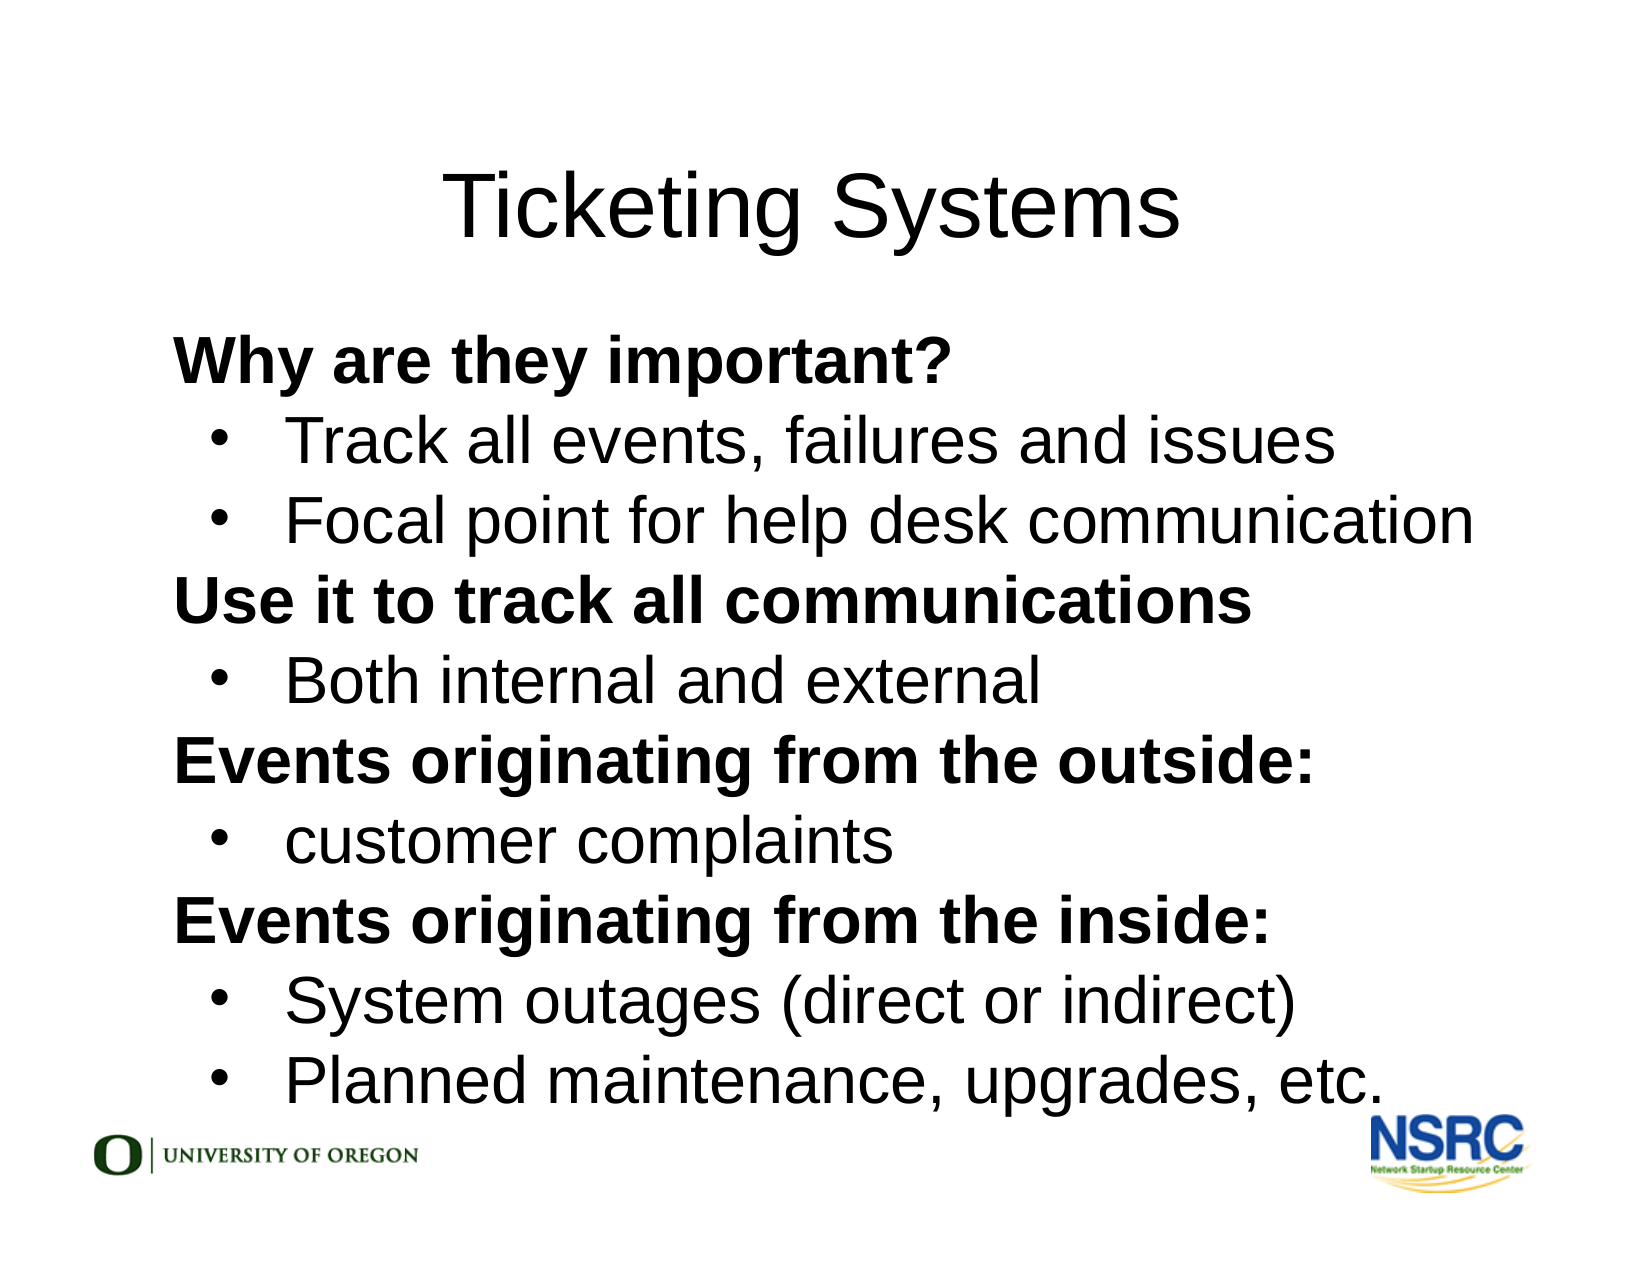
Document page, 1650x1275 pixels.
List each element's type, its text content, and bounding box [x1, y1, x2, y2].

picture [92, 1133, 158, 1177]
picture [1502, 1114, 1532, 1193]
text_box Ticketing Systems [133, 104, 1491, 298]
text_box Why are they important? Track all events, failures and issues Focal point for help desk communication Use it to track all communications Both internal and external Events originating from the outside: customer complaints Events originating from the inside: System outages (direct or indirect) Planned maintenance, upgrades, etc. [158, 302, 1502, 1217]
